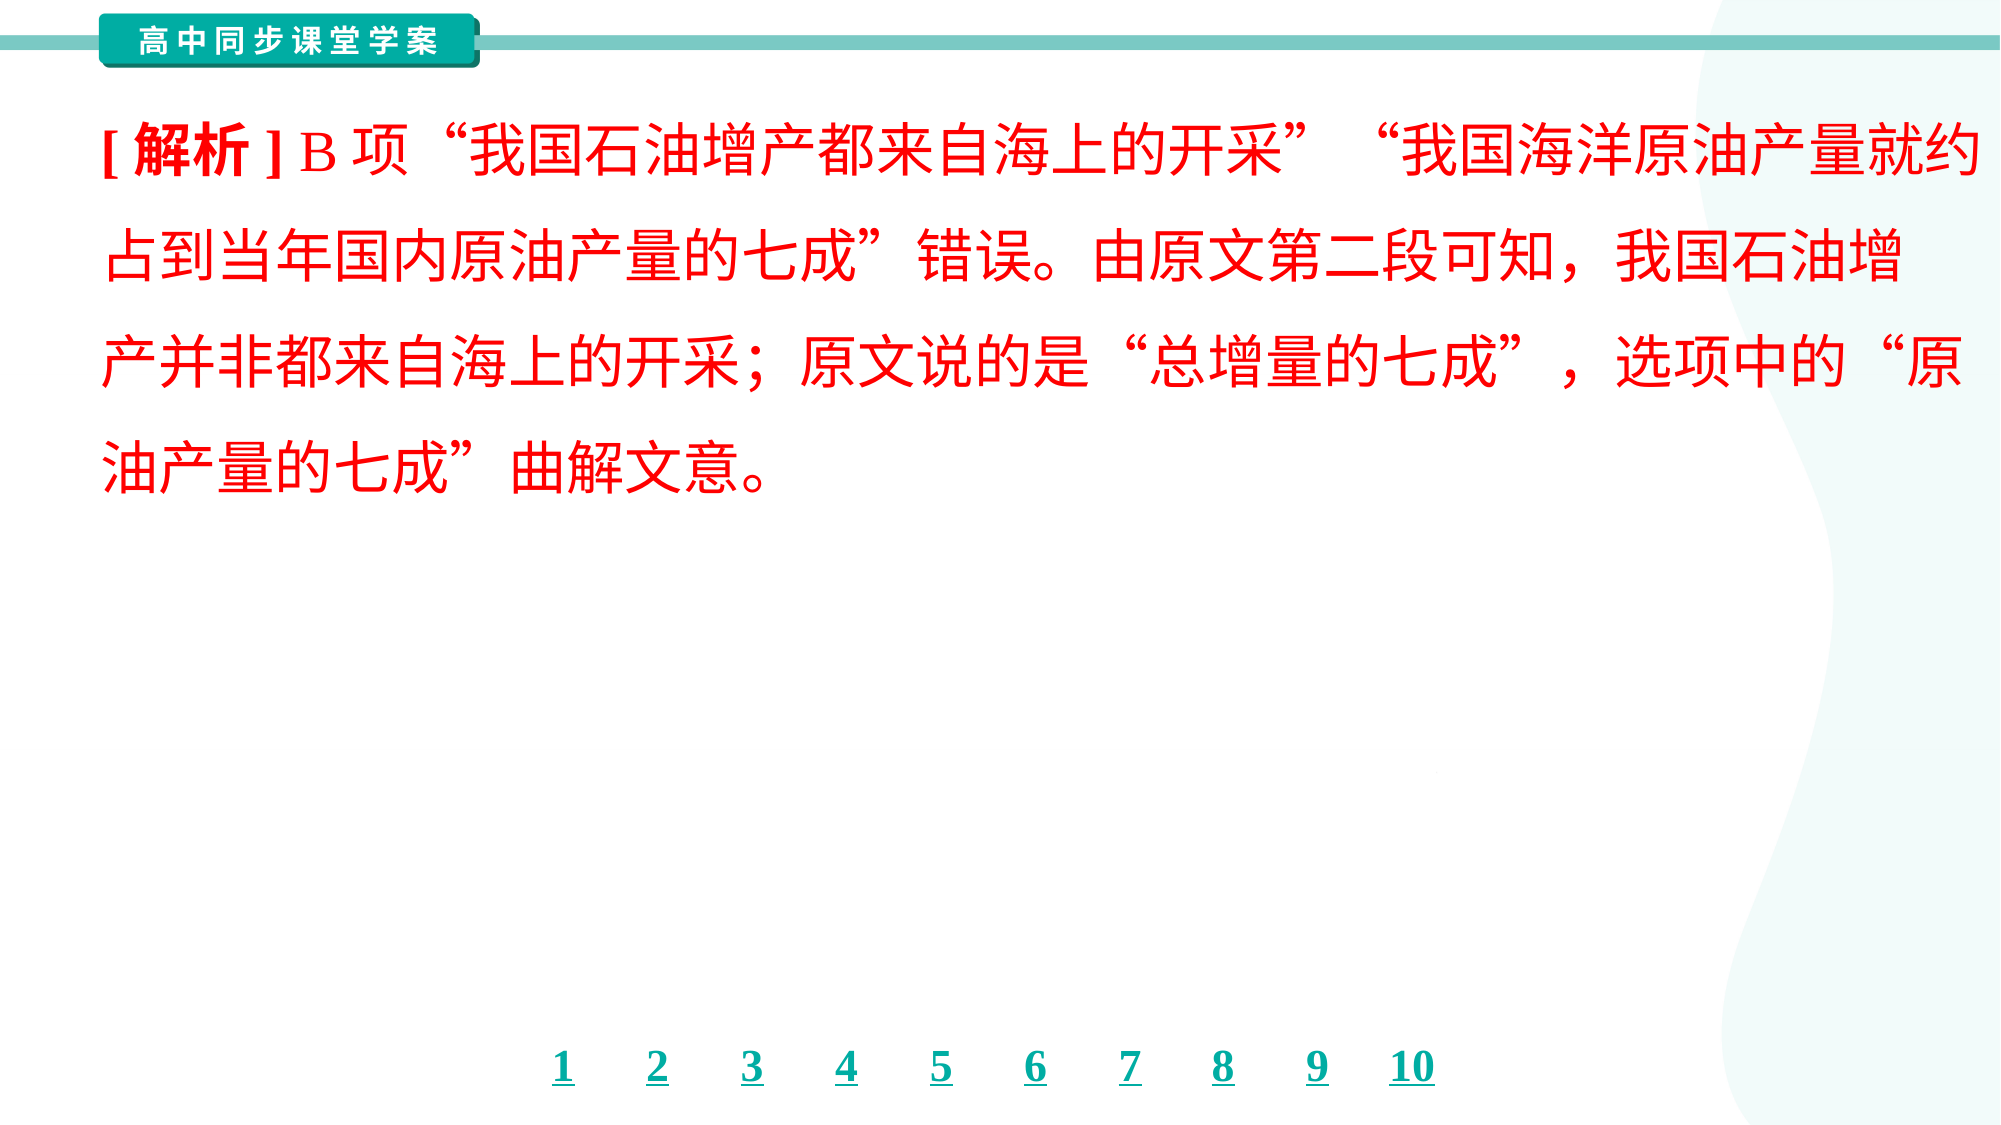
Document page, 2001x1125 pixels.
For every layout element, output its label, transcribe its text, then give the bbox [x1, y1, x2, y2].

text_box [解析] B项“我国石油增产都来自海上的开采”“我国海洋原油产量就约 占到当年国内原油产量的七成”错误。由原文第二段可知，我国石油增 产并非都来自海上的开采；原文说的是“总增量的七成”，选项中的“原 油产量的七成”曲解文意。 [100, 76, 1899, 502]
picture [0, 0, 2000, 1125]
